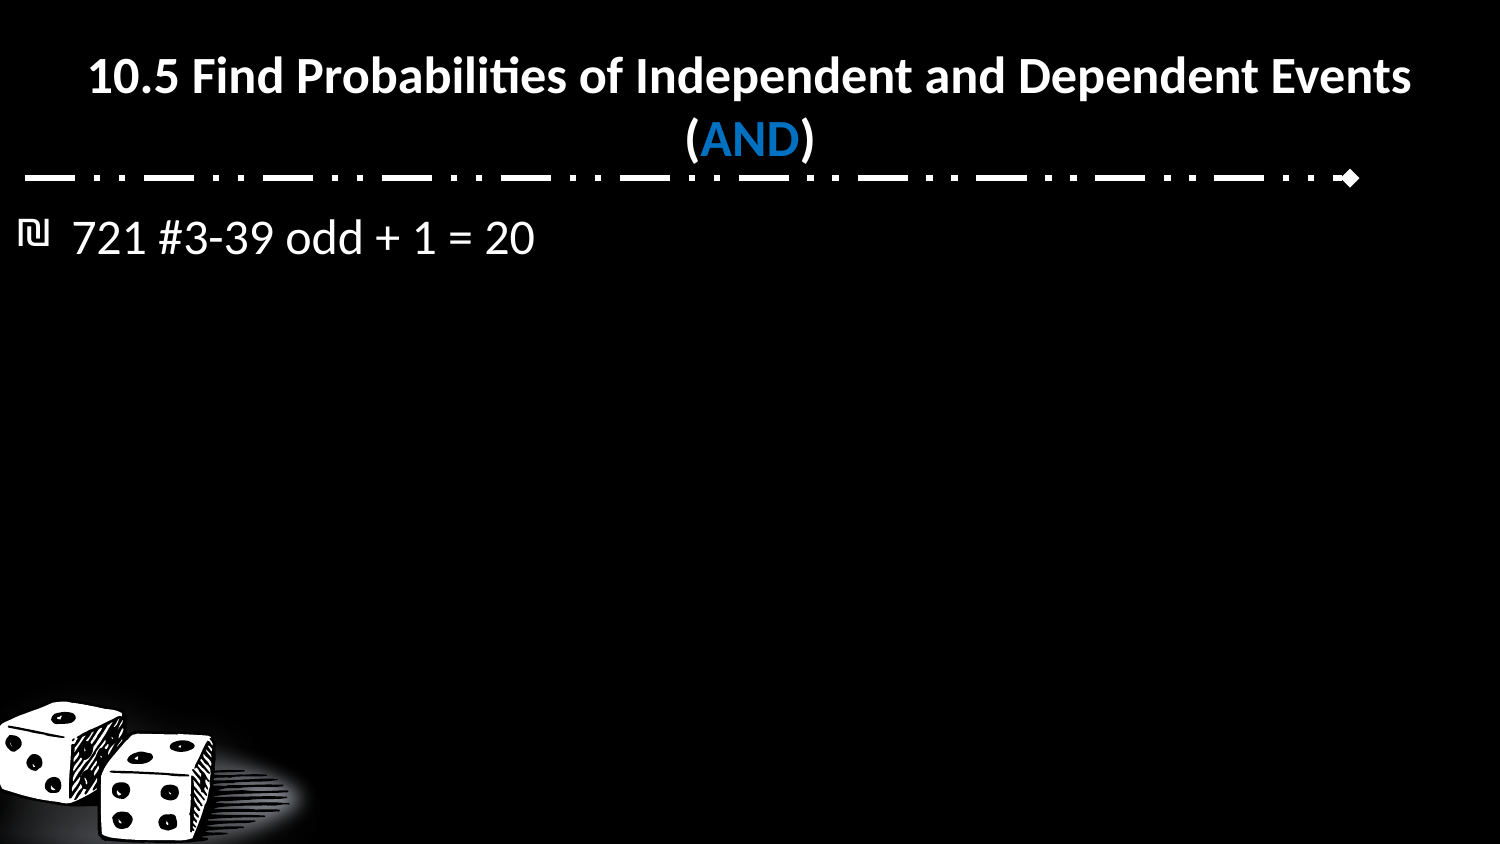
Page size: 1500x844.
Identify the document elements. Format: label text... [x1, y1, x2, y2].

title 10.5 Find Probabilities of Independent and Dependent Events (AND) [0, 33, 1500, 175]
list 721 #3-39 odd + 1 = 20 [0, 196, 1500, 754]
